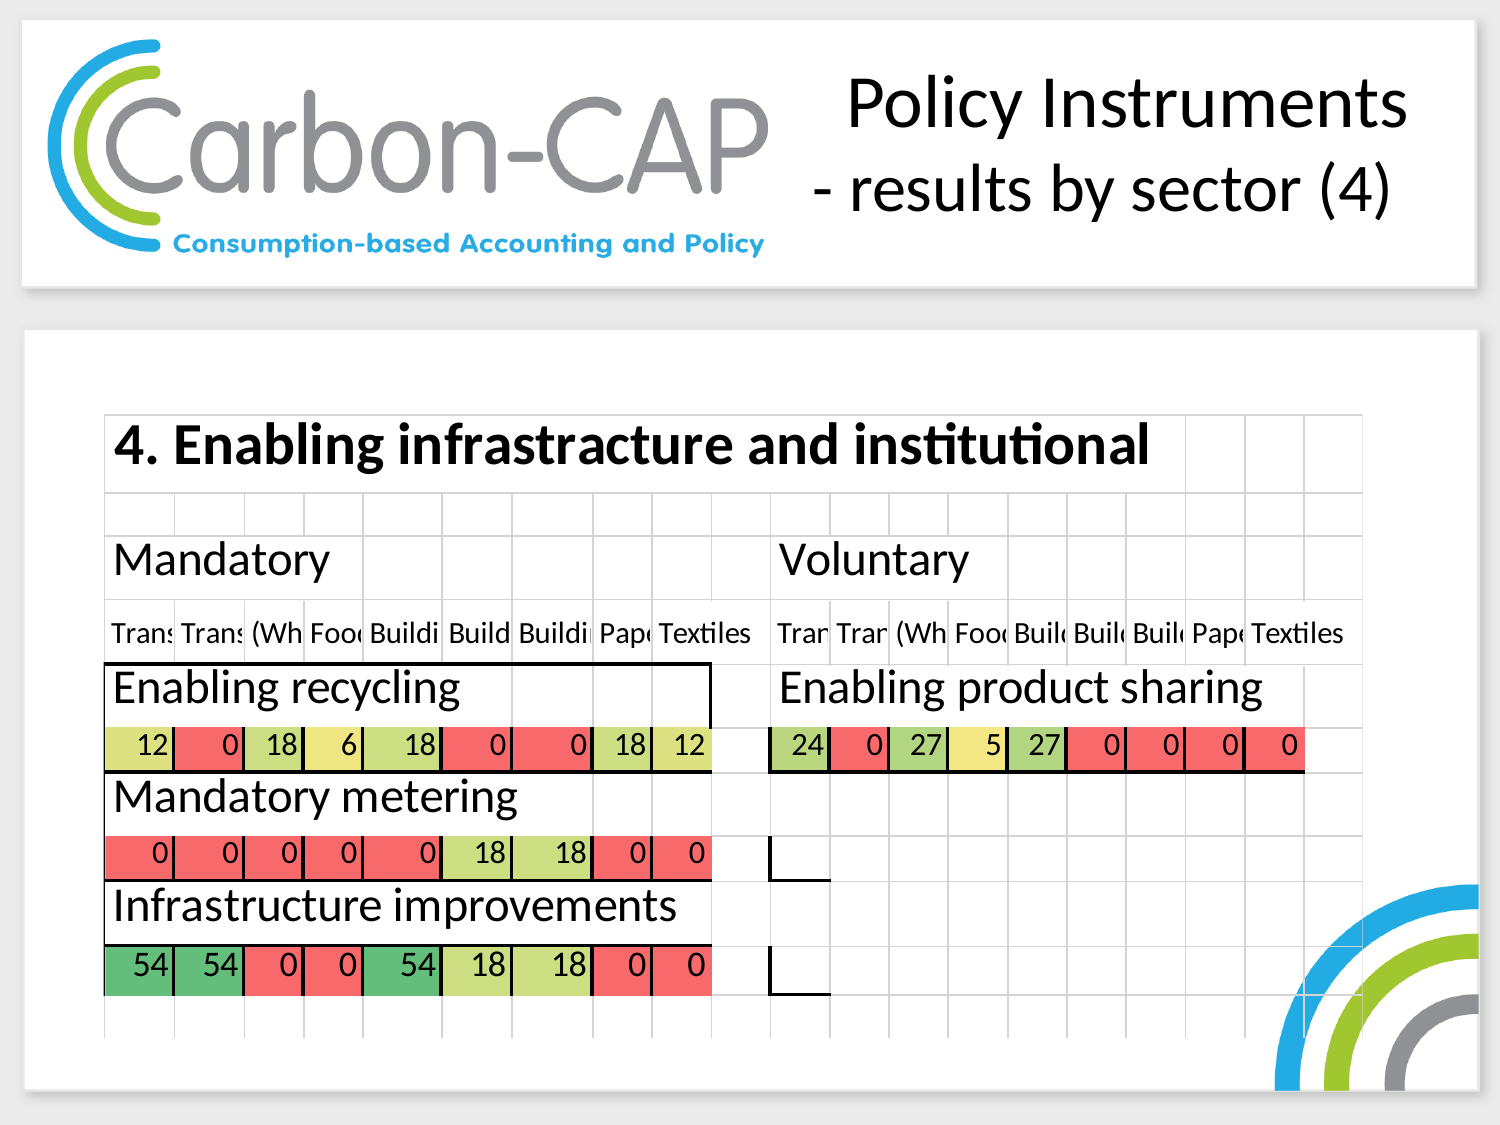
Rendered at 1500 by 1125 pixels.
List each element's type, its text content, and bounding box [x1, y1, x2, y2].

picture [0, 0, 1500, 1125]
title Policy Instruments - results by sector (4) [75, 45, 1425, 233]
